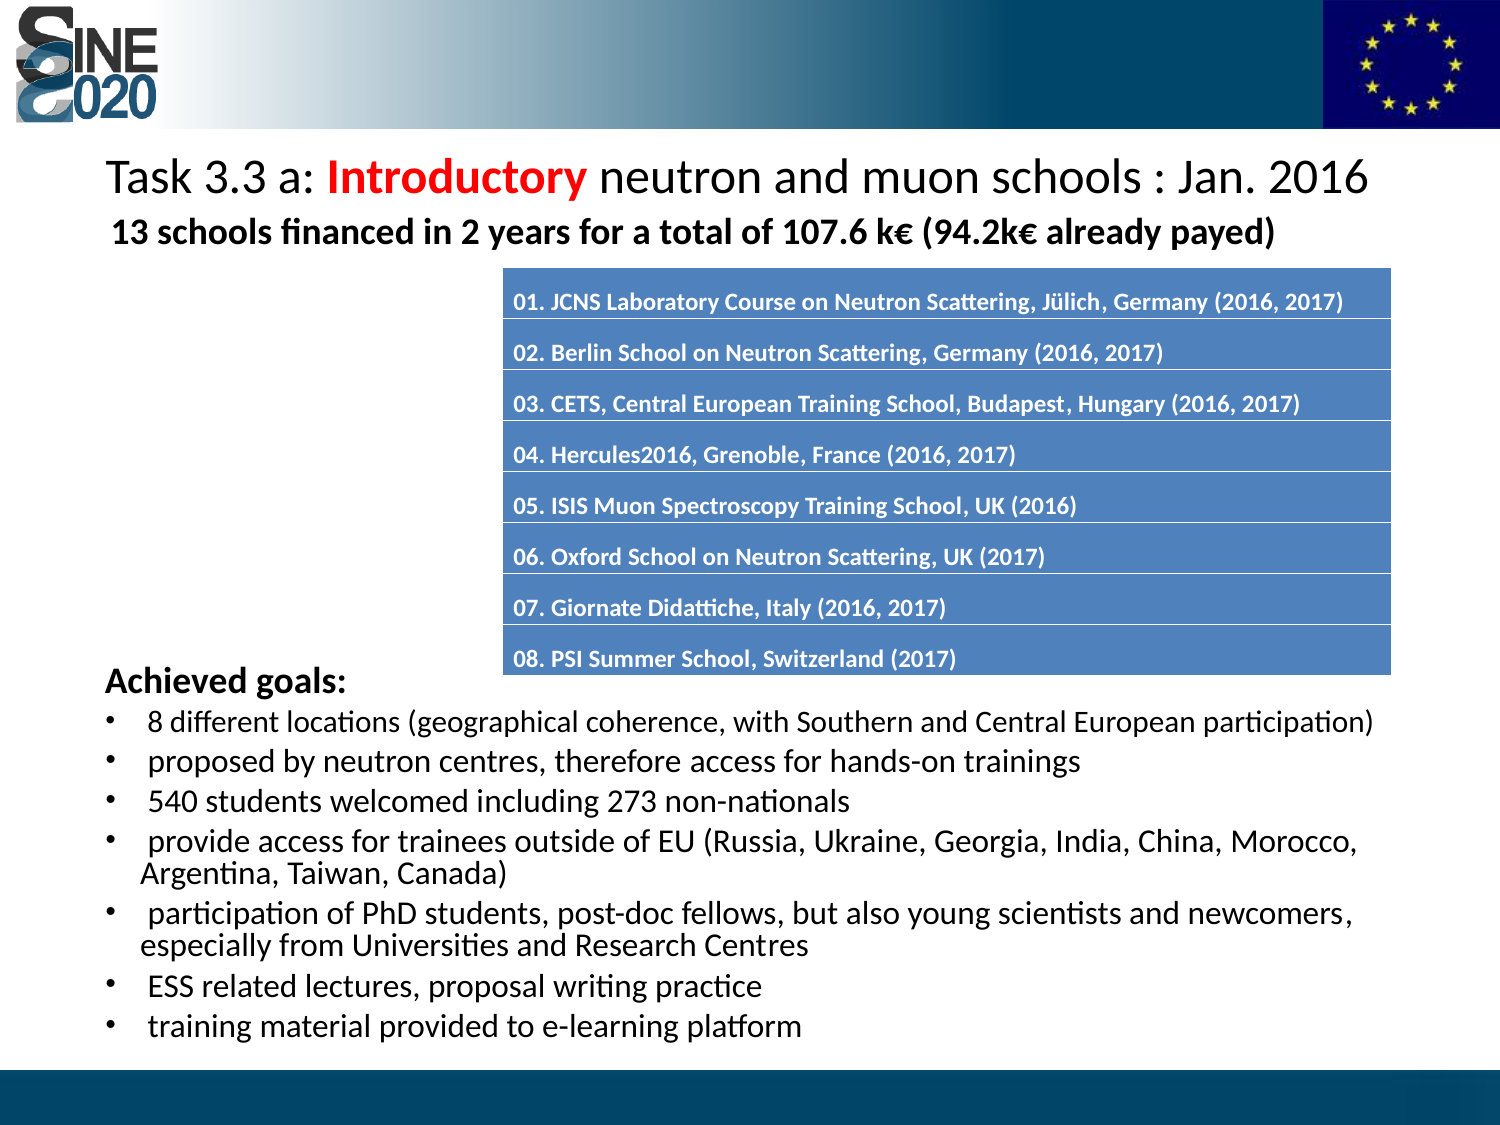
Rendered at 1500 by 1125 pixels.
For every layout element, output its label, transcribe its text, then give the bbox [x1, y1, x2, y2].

text_box Task 3.3 a: Introductory neutron and muon schools : Jan. 2016 [90, 135, 1437, 211]
picture [0, 0, 984, 129]
table_cell 03. CETS, Central European Training School, Budapest, Hungary (2016, 2017) [503, 370, 1391, 420]
table_cell 04. Hercules2016, Grenoble, France (2016, 2017) [503, 421, 1391, 471]
table_cell 06. Oxford School on Neutron Scattering, UK (2017) [503, 523, 1391, 573]
table_cell 05. ISIS Muon Spectroscopy Training School, UK (2016) [503, 472, 1391, 522]
text_box Achieved goals: 8 different locations (geographical coherence, with Southern and Central European participation) proposed by neutron centres, therefore access for hands-on trainings 540 students welcomed including 273 non-nationals provide access for trainees outside of EU (Russia, Ukraine, Georgia, India, China, Morocco, Argentina, Taiwan, Canada) participation of PhD students, post-doc fellows, but also young scientists and newcomers, especially from Universities and Research Centres ESS related lectures, proposal writing practice training material provided to e-learning platform [90, 656, 1483, 1060]
table_cell 08. PSI Summer School, Switzerland (2017) [503, 625, 1391, 656]
table_header 01. JCNS Laboratory Course on Neutron Scattering, Jülich, Germany (2016, 2017) [503, 268, 1391, 318]
table_cell 07. Giornate Didattiche, Italy (2016, 2017) [503, 574, 1391, 624]
picture [1324, 0, 1500, 129]
picture [1003, 0, 1008, 129]
table_cell 02. Berlin School on Neutron Scattering, Germany (2016, 2017) [503, 319, 1391, 369]
text_box 13 schools financed in 2 years for a total of 107.6 k€ (94.2k€ already payed) [95, 208, 1376, 268]
